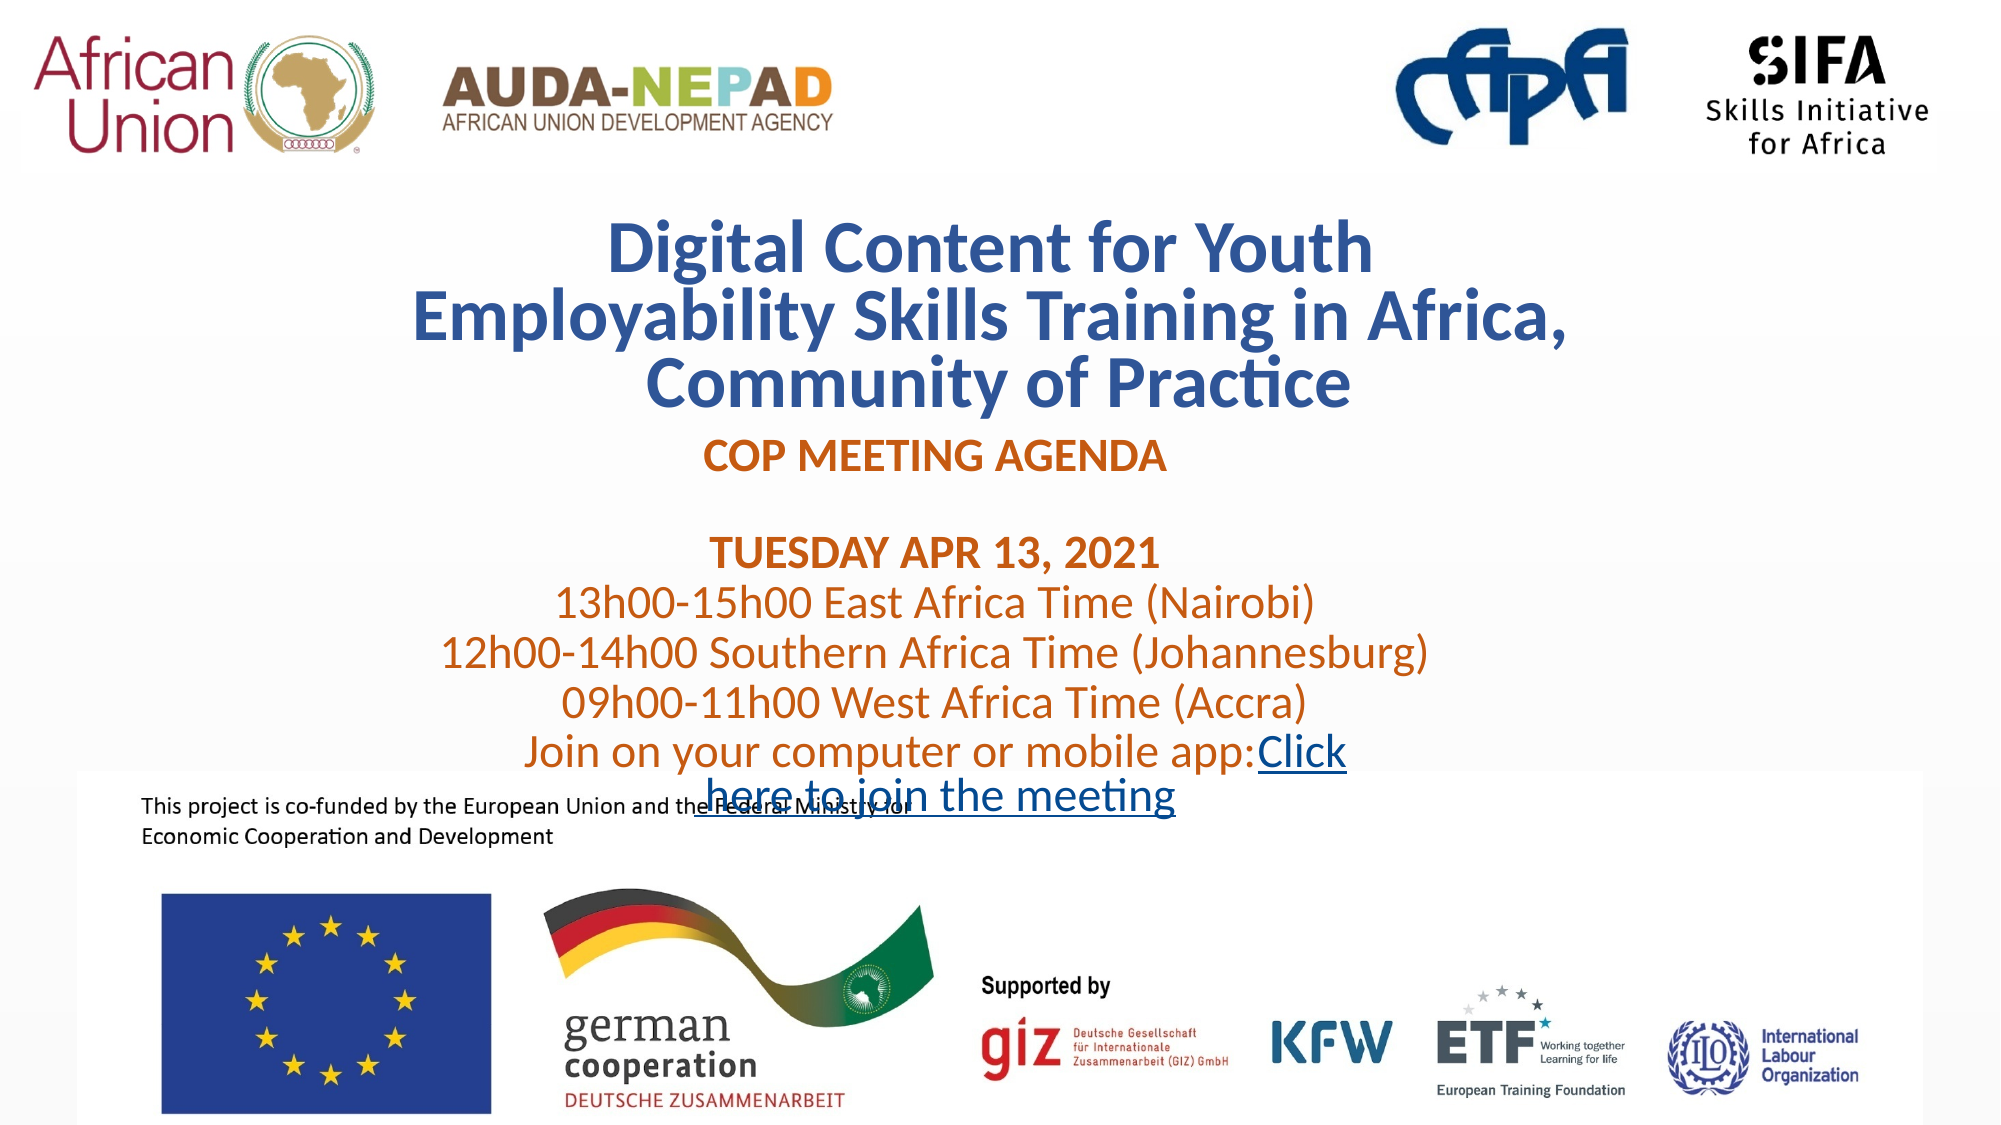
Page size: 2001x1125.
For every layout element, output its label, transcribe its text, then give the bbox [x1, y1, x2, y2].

picture [76, 771, 1924, 1125]
picture [20, 20, 1938, 173]
subtitle COP MEETING AGENDA TUESDAY APR 13, 2021 13h00-15h00 East Africa Time (Nairobi) 12h00-14h00 Southern Africa Time (Johannesburg) 09h00-11h00 West Africa Time (Accra) Join on your computer or mobile app:Click here to join the meeting [368, 429, 1503, 840]
title Digital Content for Youth Employability Skills Training in Africa, Community of Practice [249, 134, 1750, 430]
